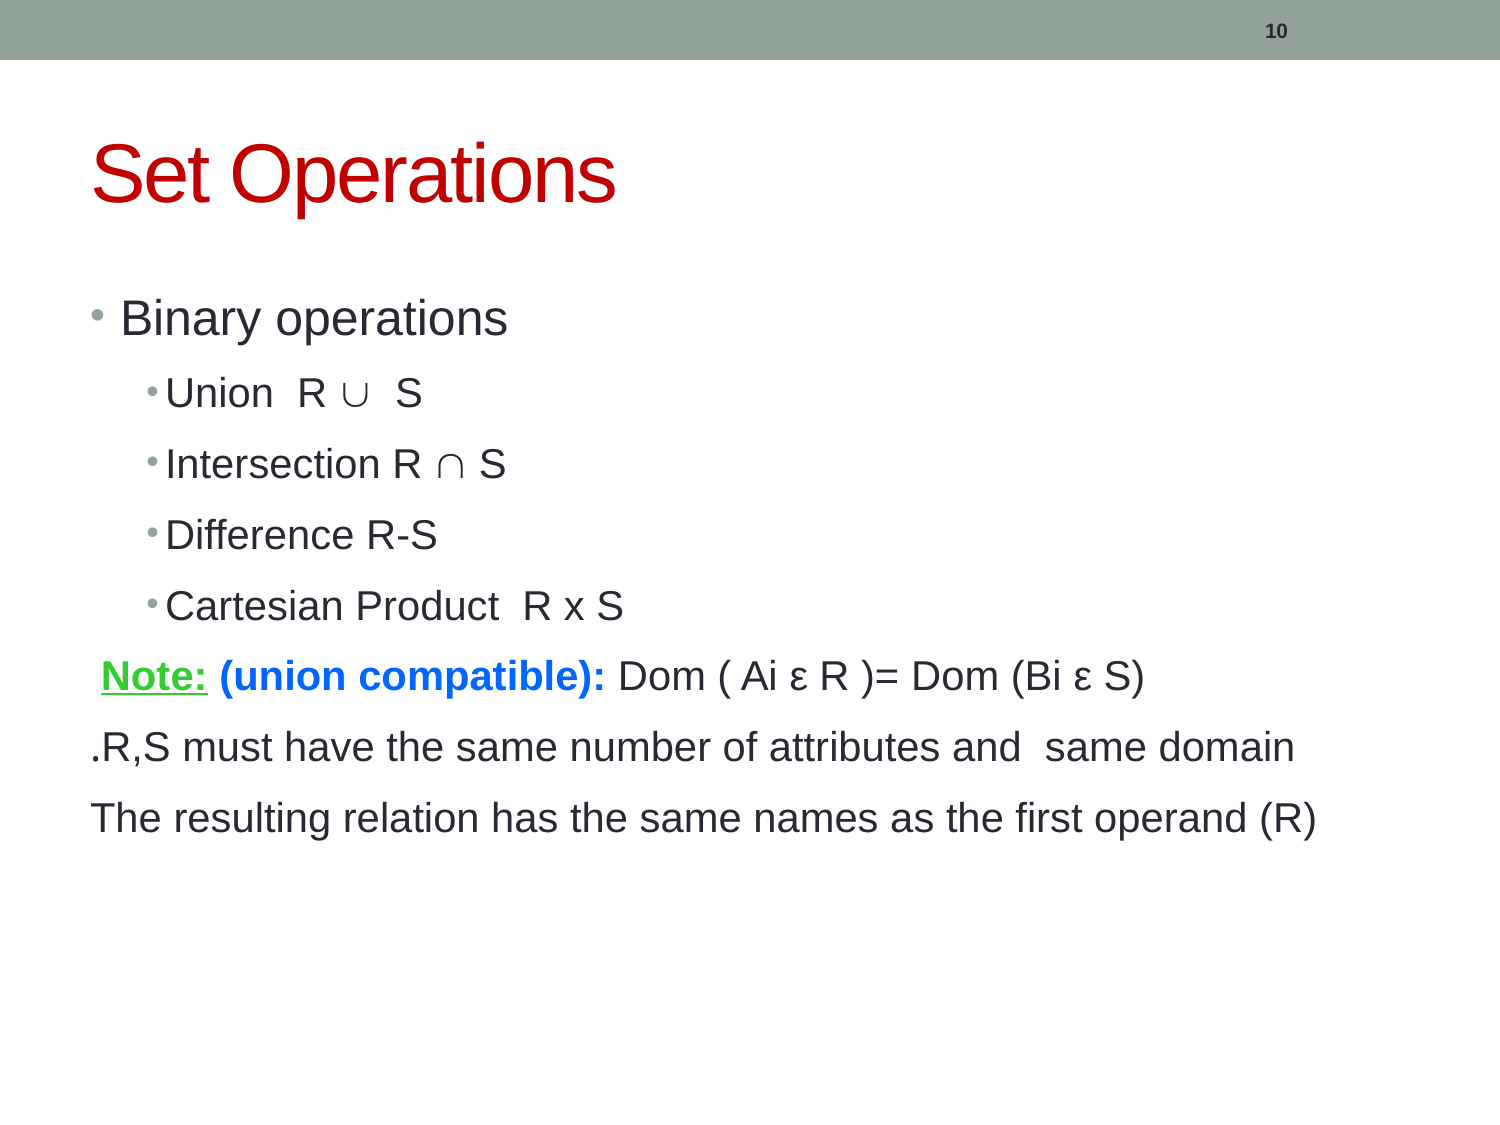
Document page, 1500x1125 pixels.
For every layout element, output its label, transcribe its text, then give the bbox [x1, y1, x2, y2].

list Binary operations Union R  S Intersection R  S Difference R-S Cartesian Product R x S Note: (union compatible): Dom ( Ai ε R )= Dom (Bi ε S) R,S must have the same number of attributes and same domain. The resulting relation has the same names as the first operand (R) [75, 262, 1425, 1063]
title Set Operations [75, 87, 1425, 250]
slide_number 10 [1250, 3, 1425, 57]
